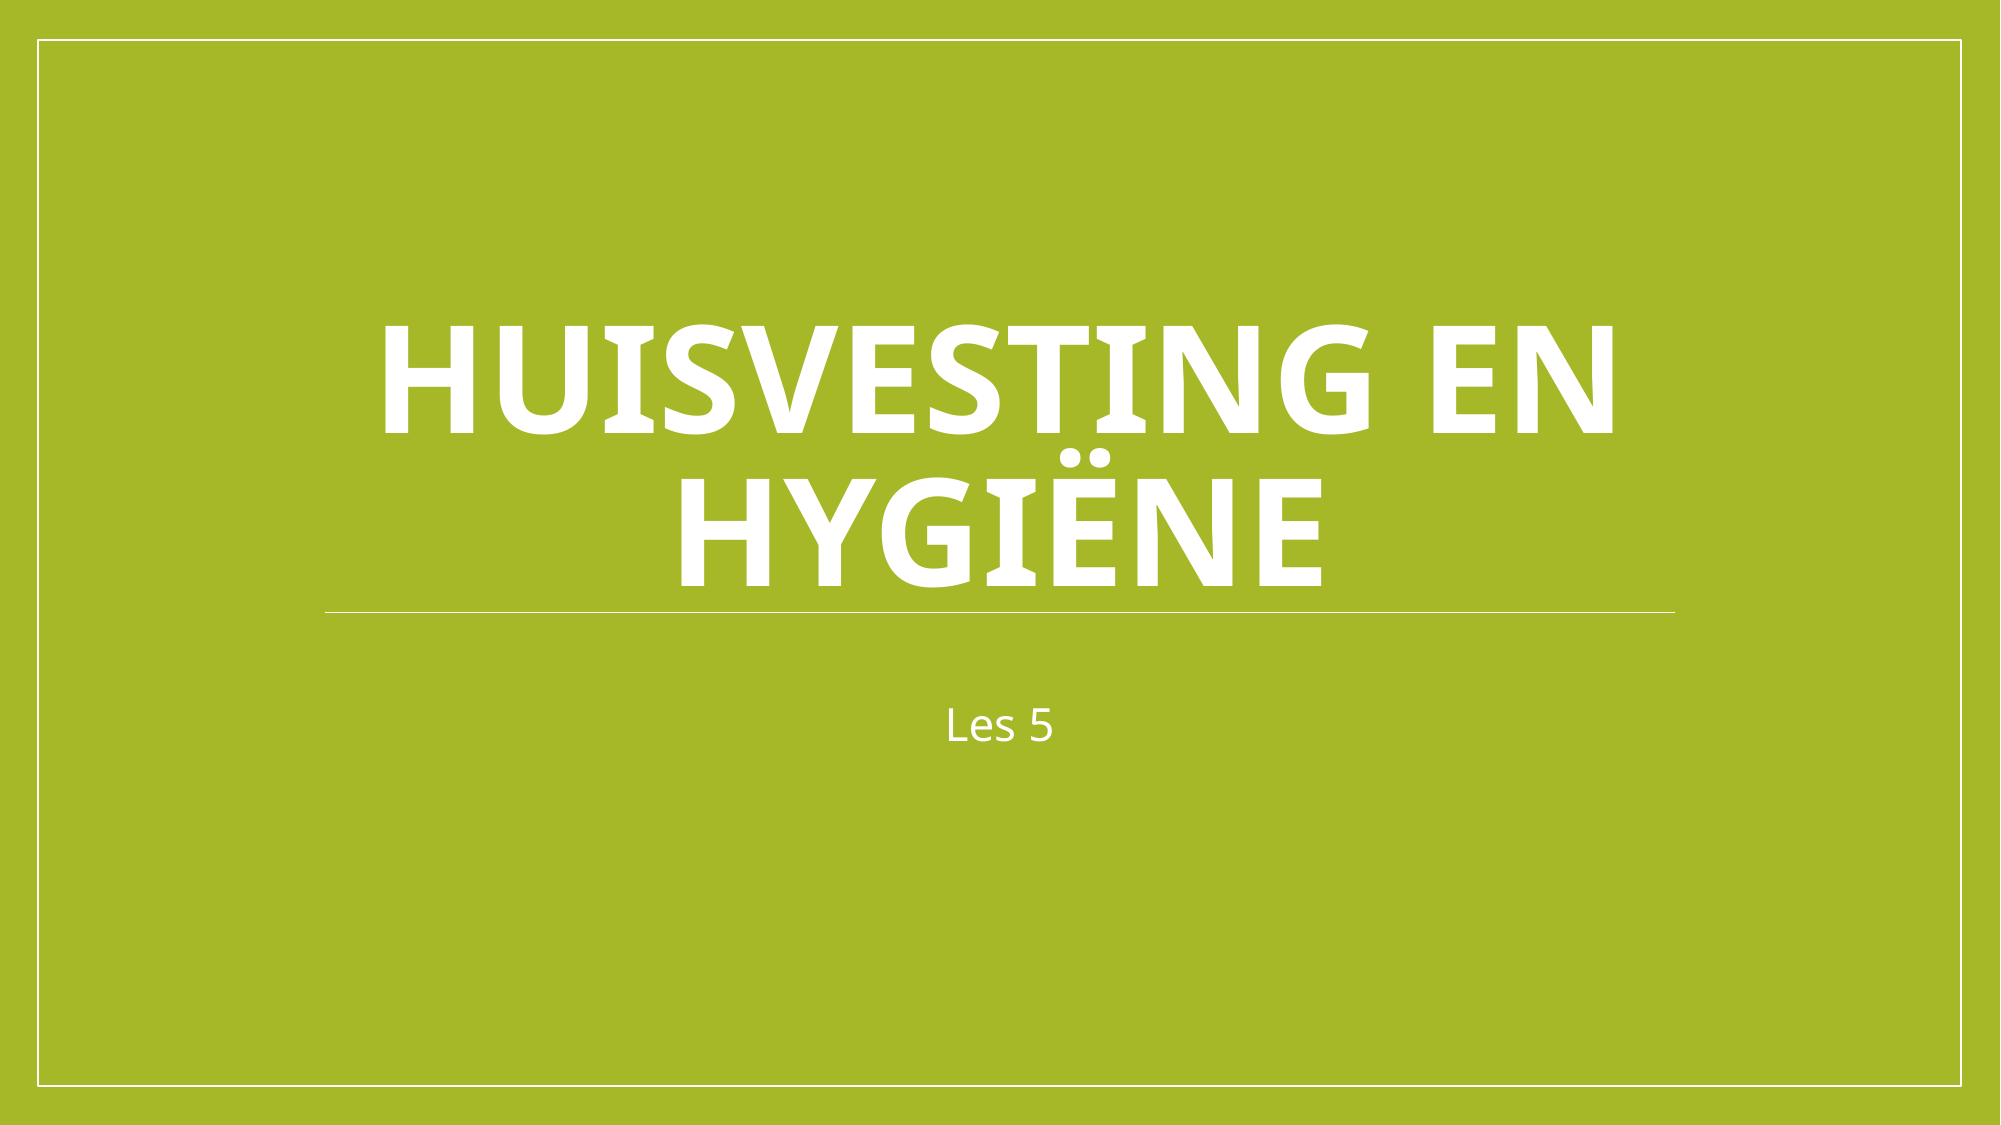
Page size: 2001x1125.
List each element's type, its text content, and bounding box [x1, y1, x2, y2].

title Huisvesting en Hygiëne [182, 144, 1818, 625]
subtitle Les 5 [280, 694, 1719, 923]
